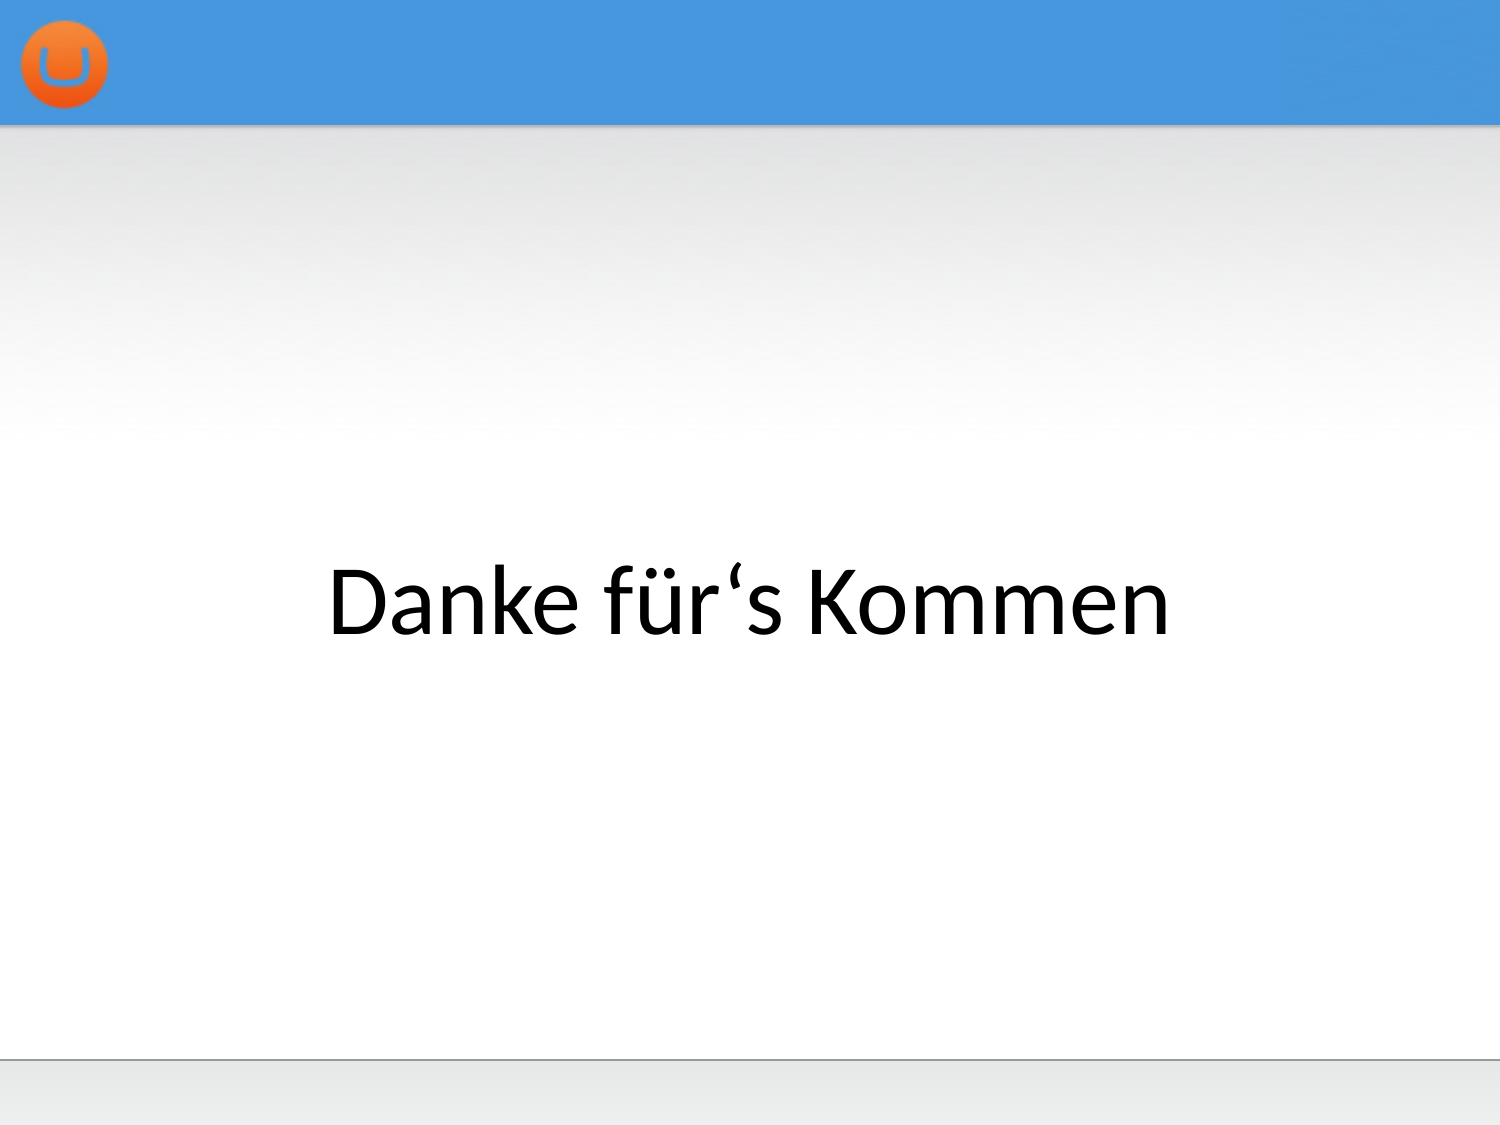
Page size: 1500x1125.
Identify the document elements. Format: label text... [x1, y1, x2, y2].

list Danke für‘s Kommen [75, 184, 1425, 1005]
picture [0, 0, 1500, 1125]
